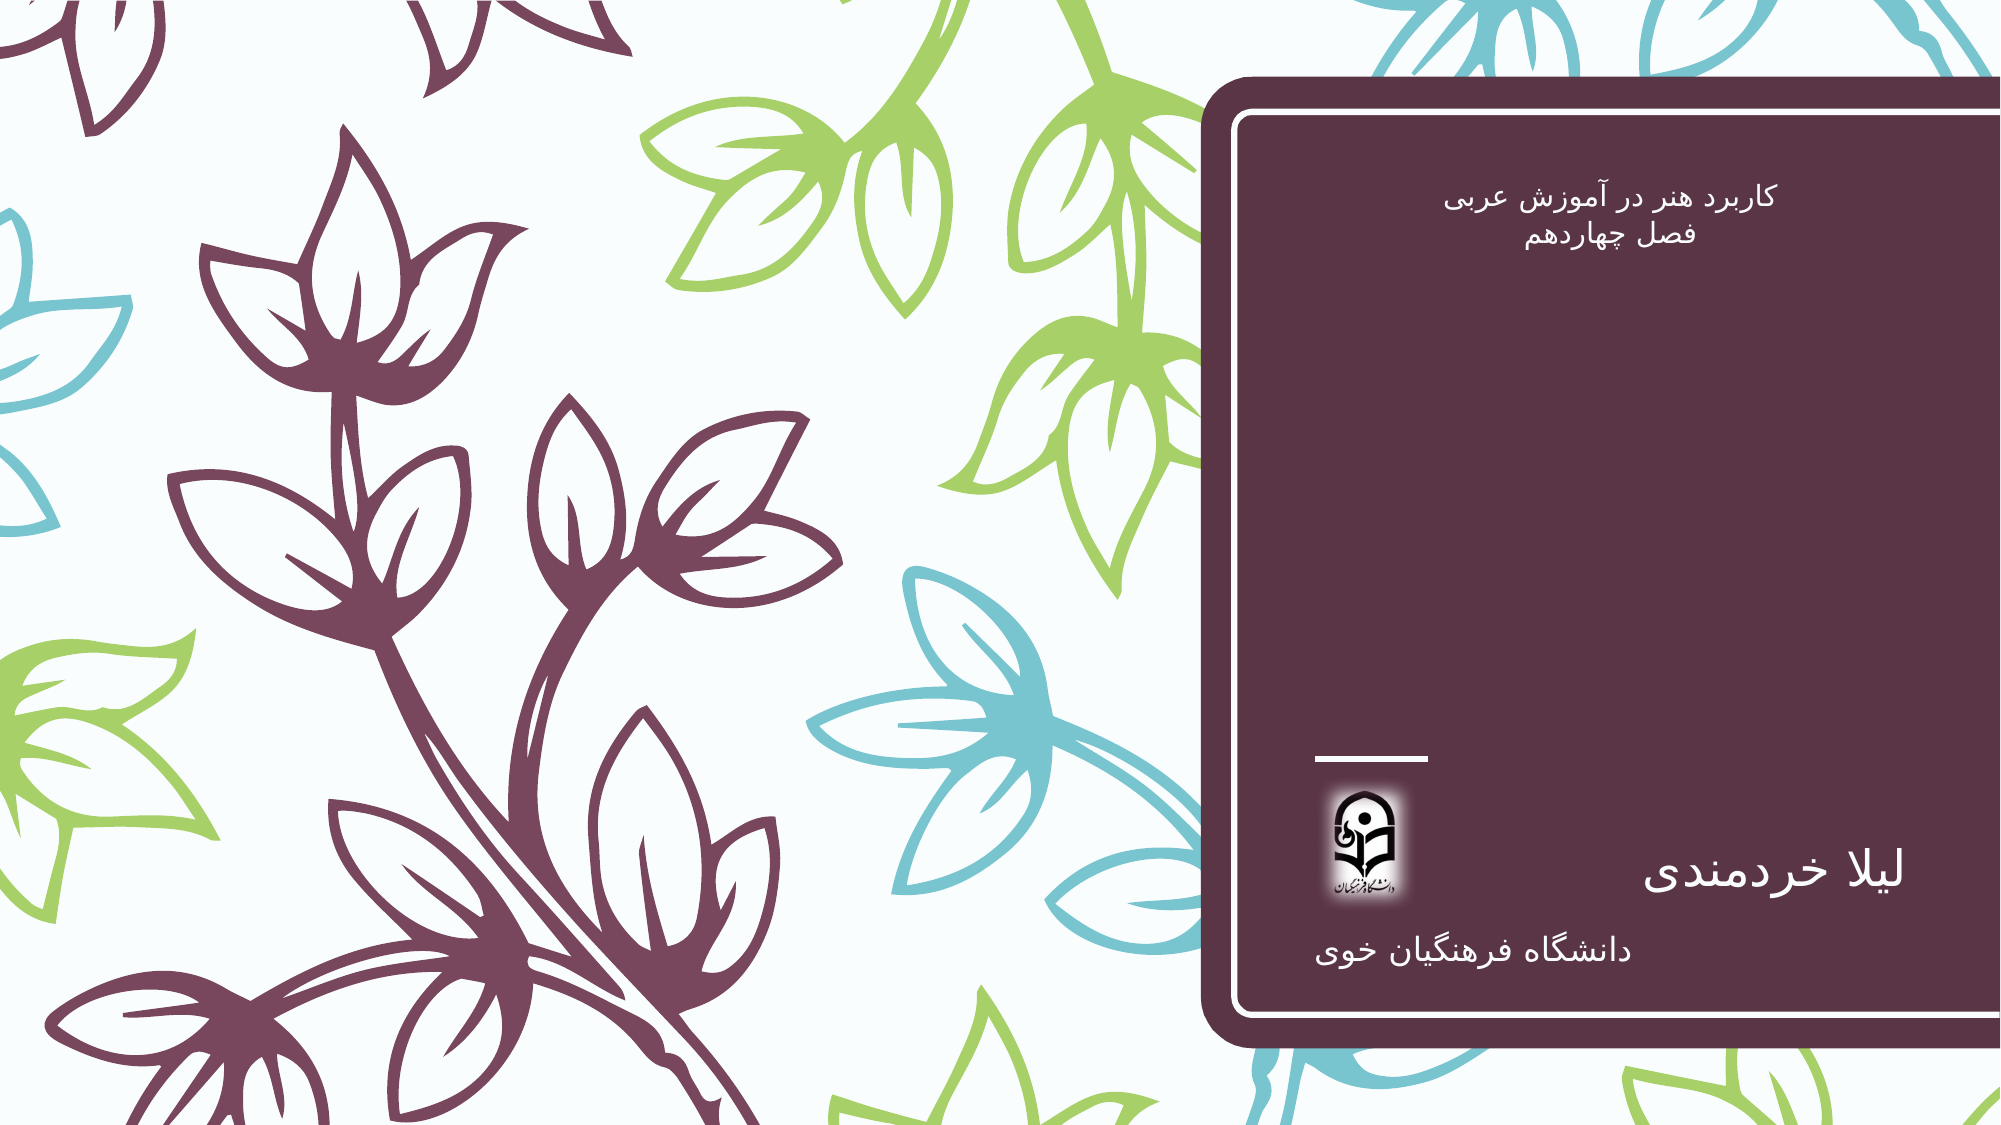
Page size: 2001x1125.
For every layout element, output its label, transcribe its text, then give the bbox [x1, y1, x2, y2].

picture [1315, 775, 1418, 913]
title کاربرد هنر در آموزش عربی فصل چهاردهم [1299, 167, 1922, 718]
subtitle لیلا خردمندی دانشگاه فرهنگیان خوی [1299, 811, 1922, 982]
